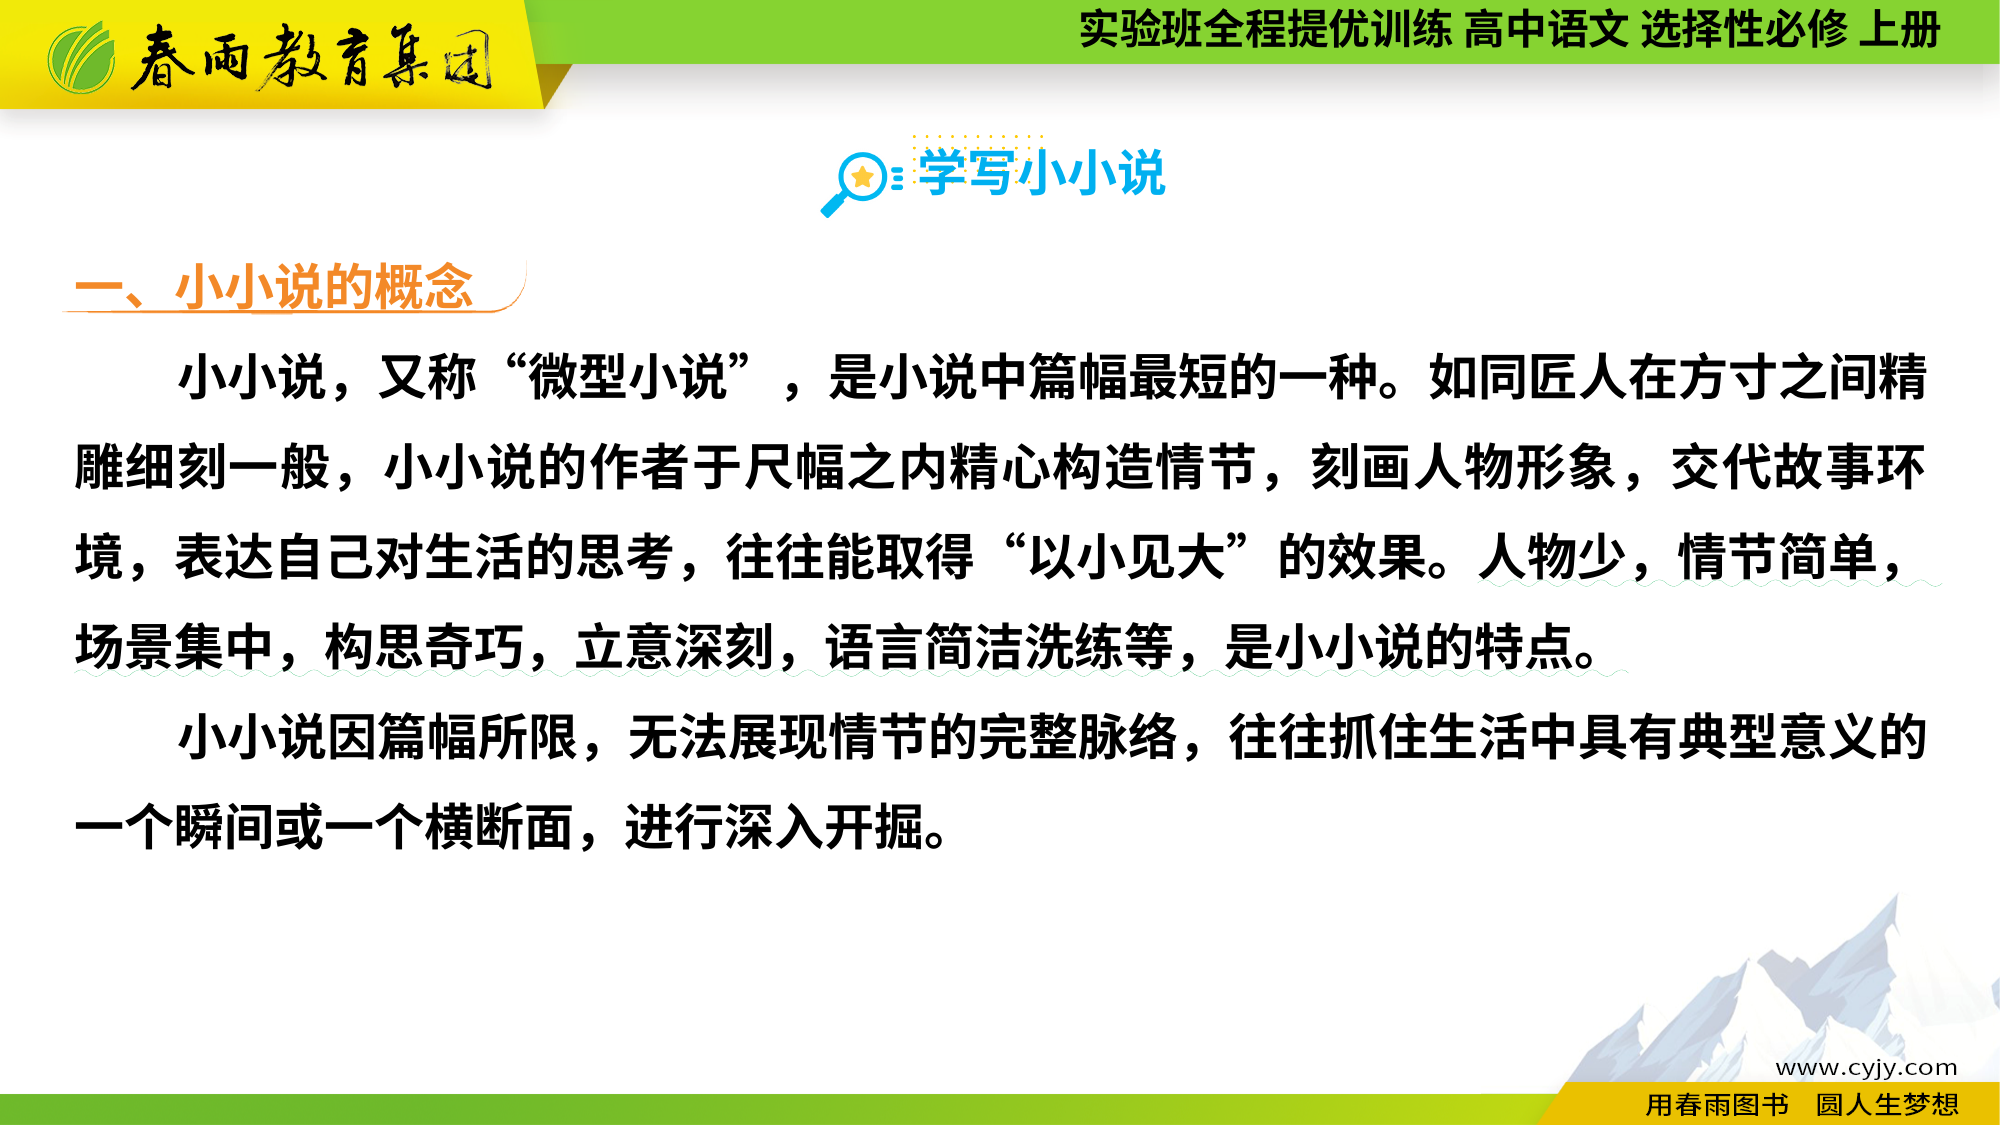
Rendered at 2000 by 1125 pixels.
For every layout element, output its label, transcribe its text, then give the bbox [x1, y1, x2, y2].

list 一、小小说的概念 小小说，又称“微型小说”，是小说中篇幅最短的一种。如同匠人在方寸之间精雕细刻一般，小小说的作者于尺幅之内精心构造情节，刻画人物形象，交代故事环境，表达自己对生活的思考，往往能取得“以小见大”的效果。人物少，情节简单，场景集中，构思奇巧，立意深刻，语言简洁洗练等，是小小说的特点。 小小说因篇幅所限，无法展现情节的完整脉络，往往抓住生活中具有典型意义的一个瞬间或一个横断面，进行深入开掘。 [59, 218, 1944, 859]
picture [0, 0, 2000, 1125]
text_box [817, 134, 1185, 222]
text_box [62, 231, 528, 320]
